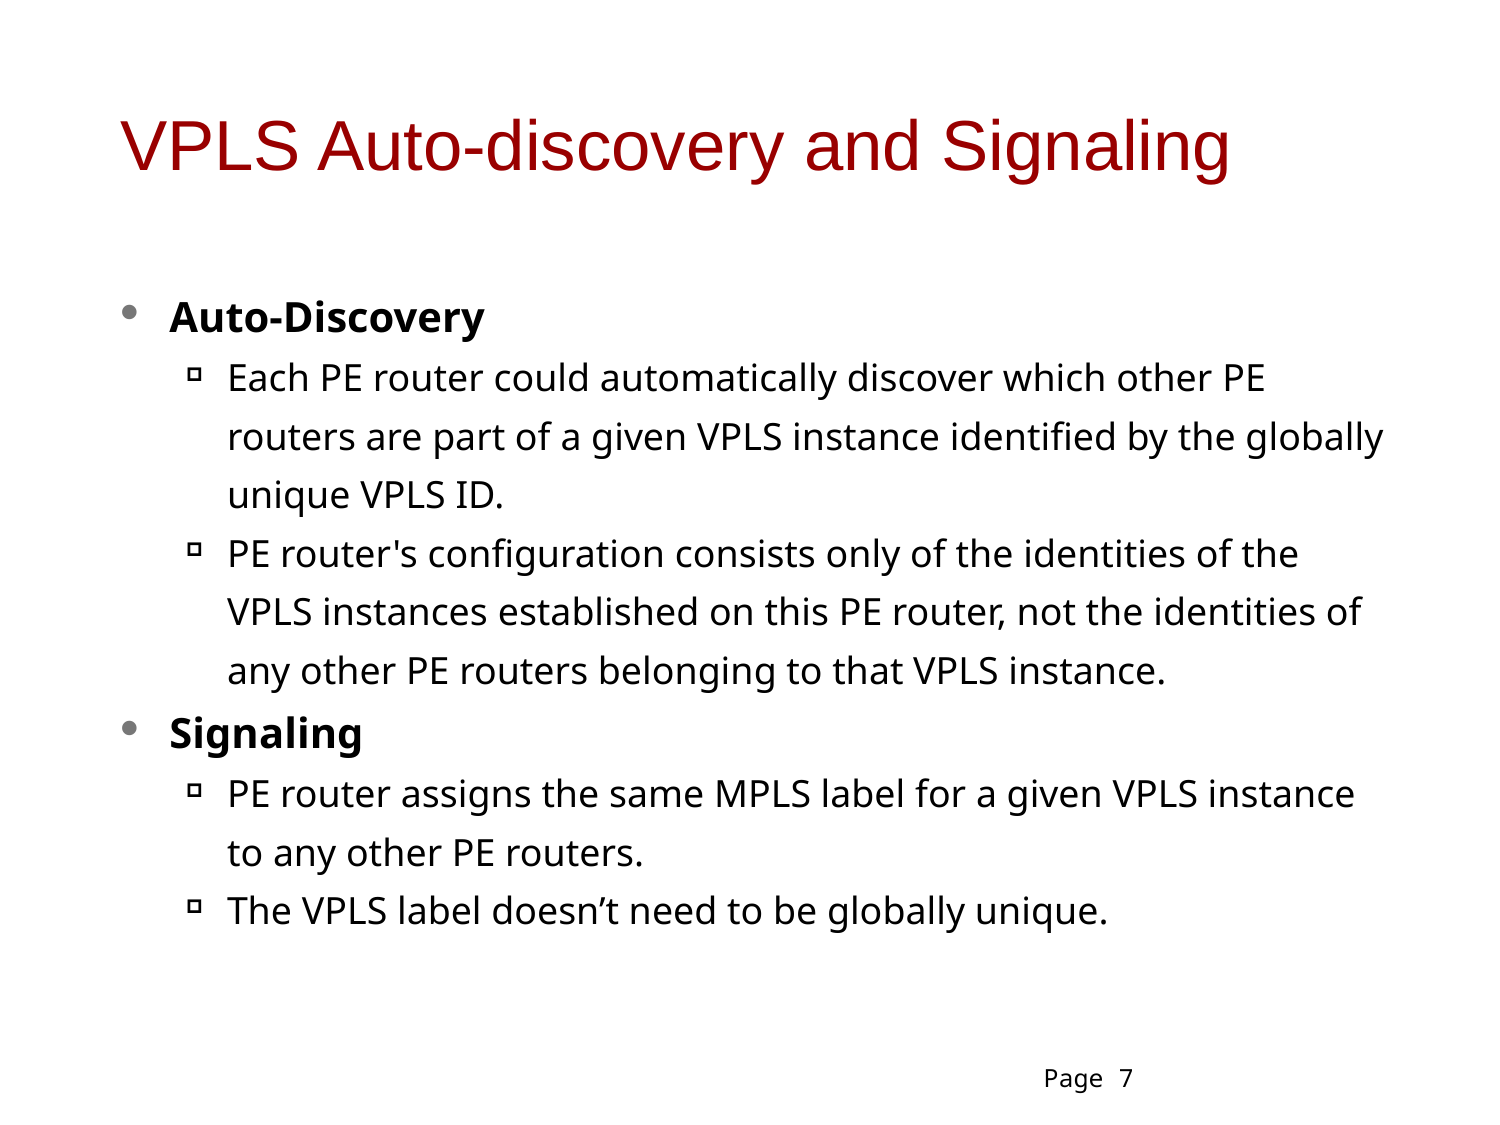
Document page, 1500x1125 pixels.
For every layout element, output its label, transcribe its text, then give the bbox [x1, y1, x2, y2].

title VPLS Auto-discovery and Signaling [106, 70, 1378, 214]
list Auto-Discovery Each PE router could automatically discover which other PE routers are part of a given VPLS instance identified by the globally unique VPLS ID. PE router's configuration consists only of the identities of the VPLS instances established on this PE router, not the identities of any other PE routers belonging to that VPLS instance. Signaling PE router assigns the same MPLS label for a given VPLS instance to any other PE routers. The VPLS label doesn’t need to be globally unique. [106, 269, 1409, 958]
slide_number Page 7 [1043, 1064, 1388, 1125]
